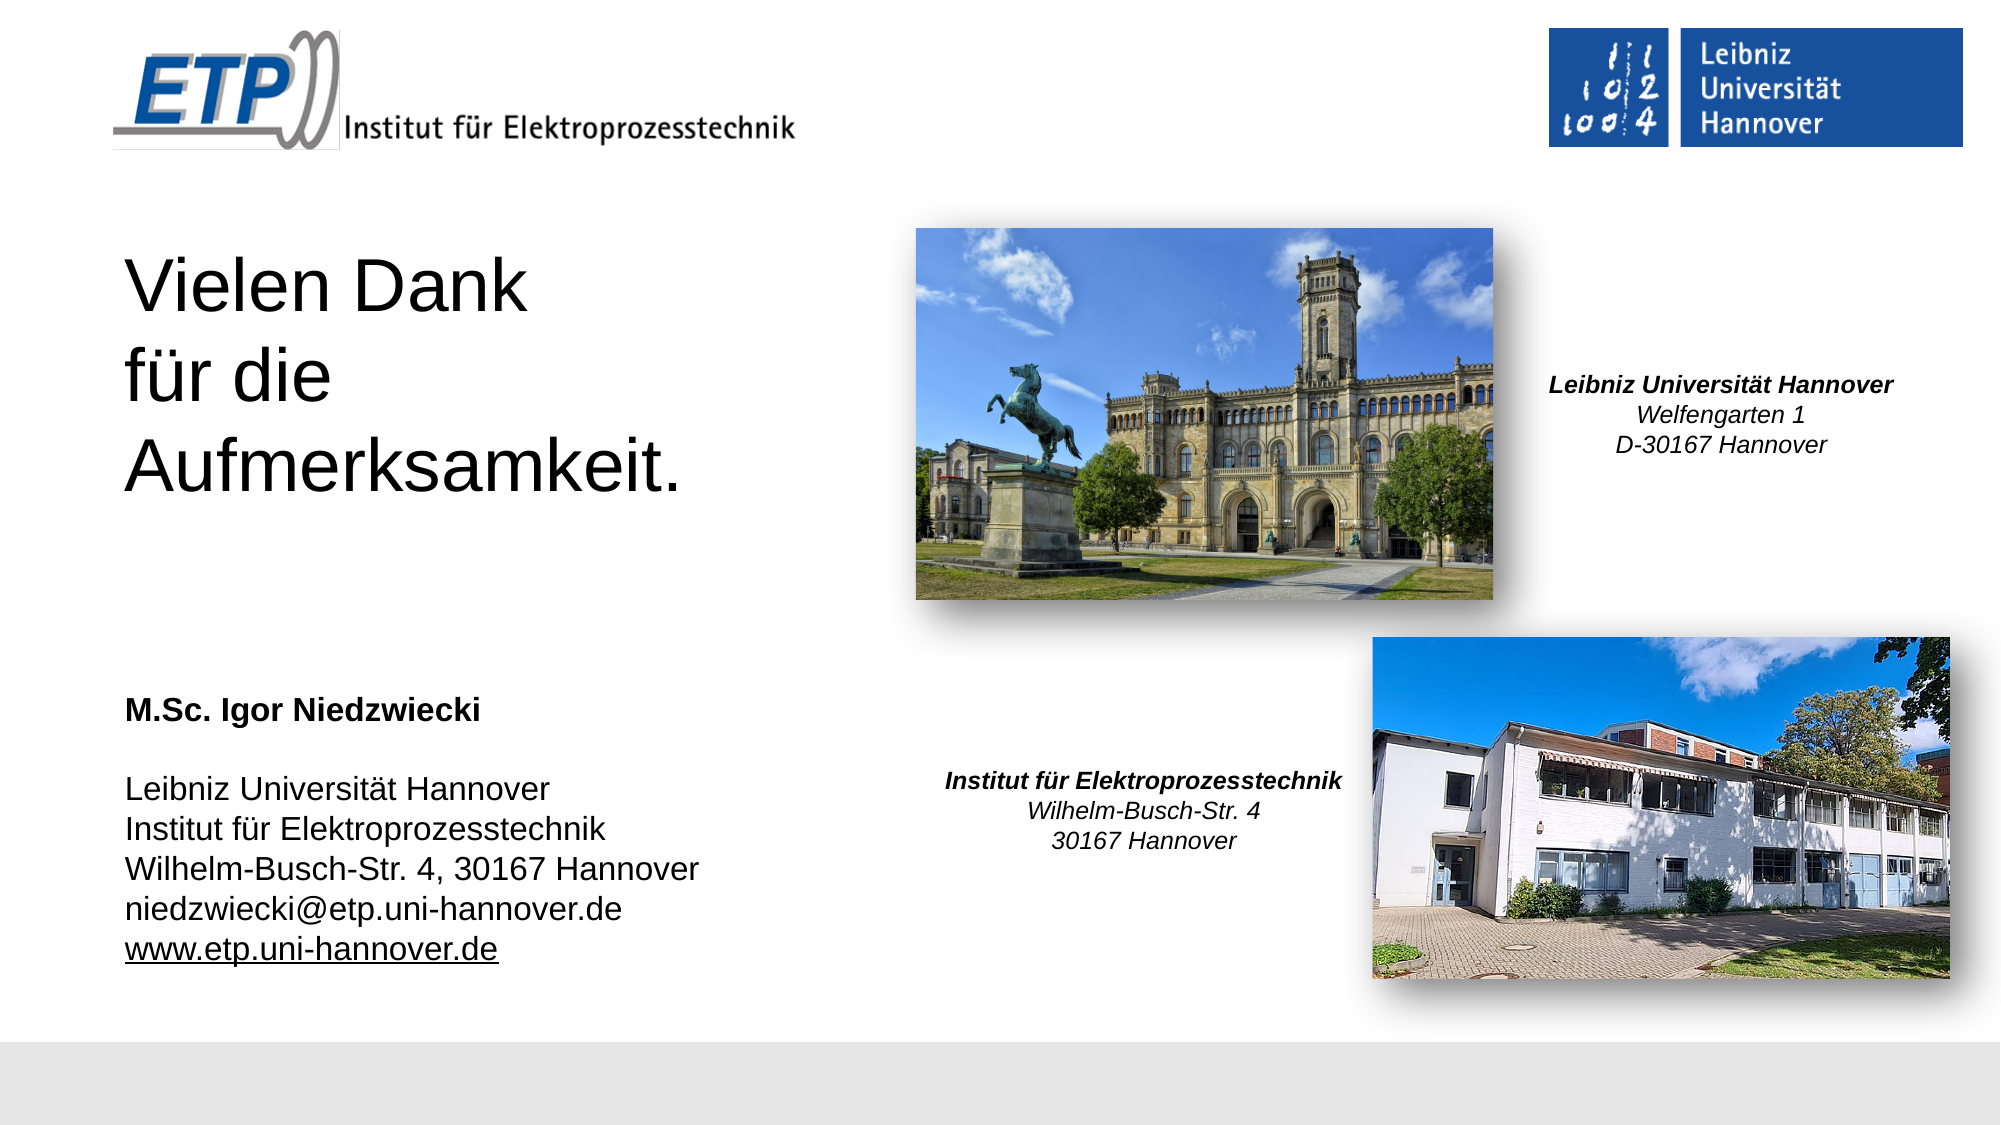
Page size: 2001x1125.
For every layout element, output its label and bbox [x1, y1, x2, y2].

picture [915, 228, 1494, 600]
picture [1549, 28, 1963, 147]
picture [113, 30, 1029, 168]
picture [1372, 637, 1950, 979]
